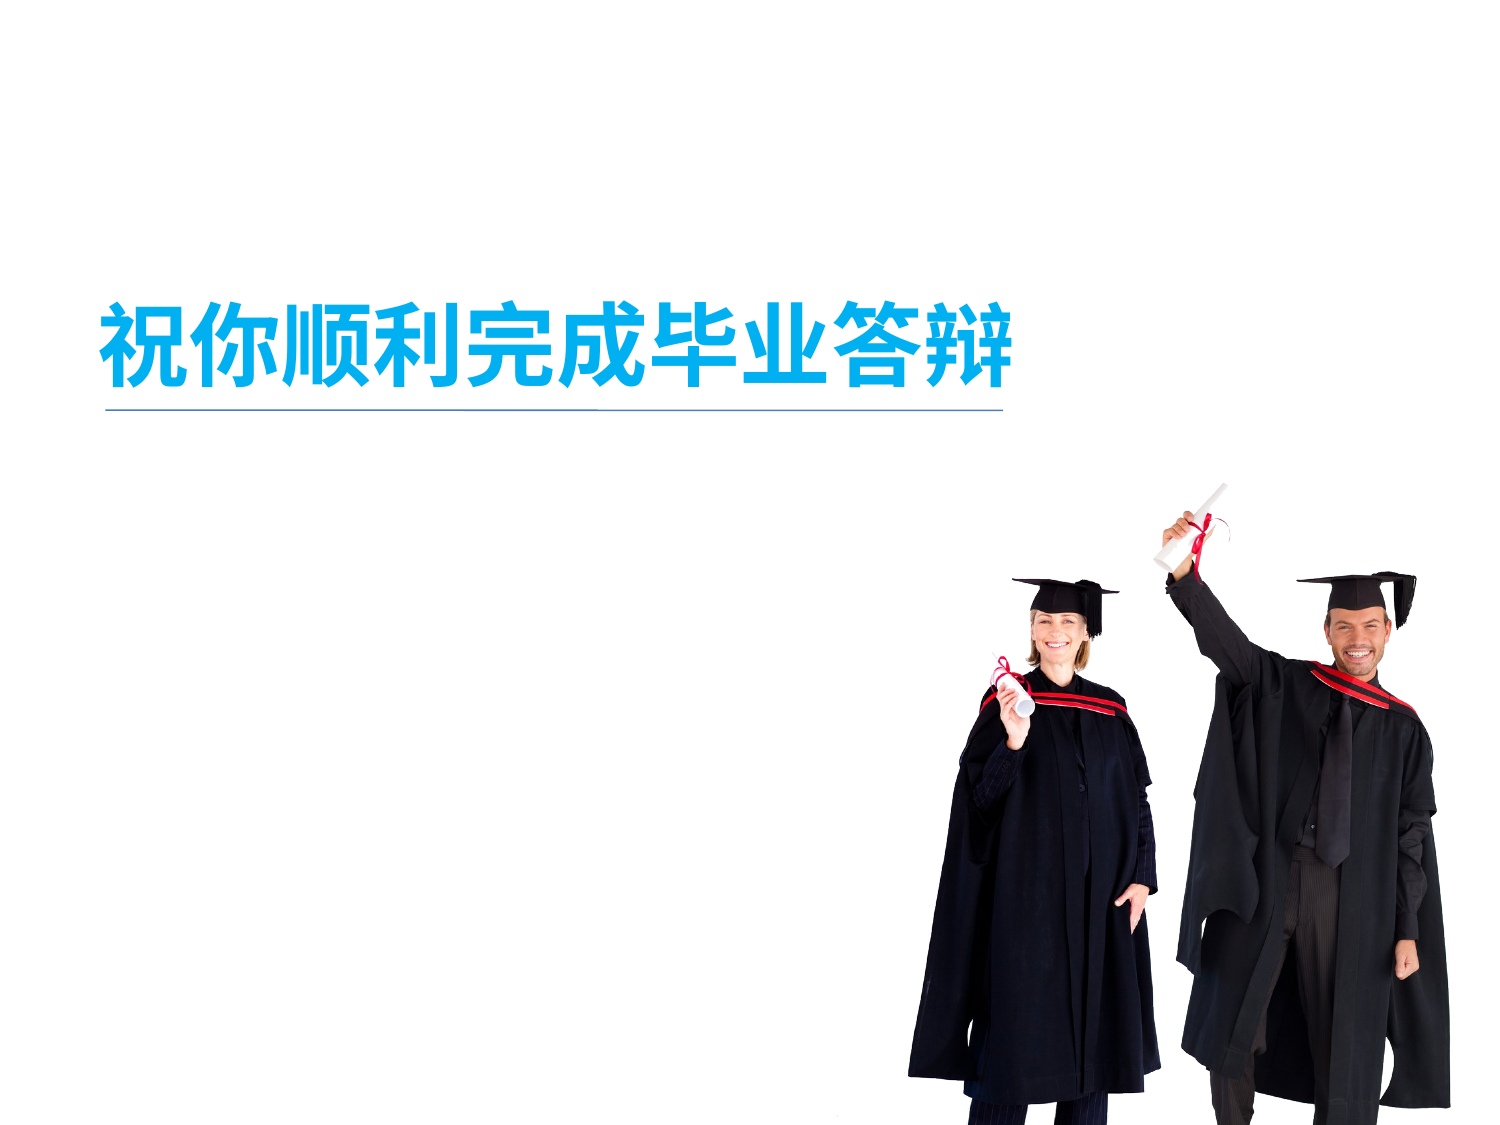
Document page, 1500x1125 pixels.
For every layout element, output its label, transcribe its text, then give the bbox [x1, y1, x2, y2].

title 祝你顺利完成毕业答辩 [58, 222, 1055, 464]
picture [832, 468, 1500, 1125]
